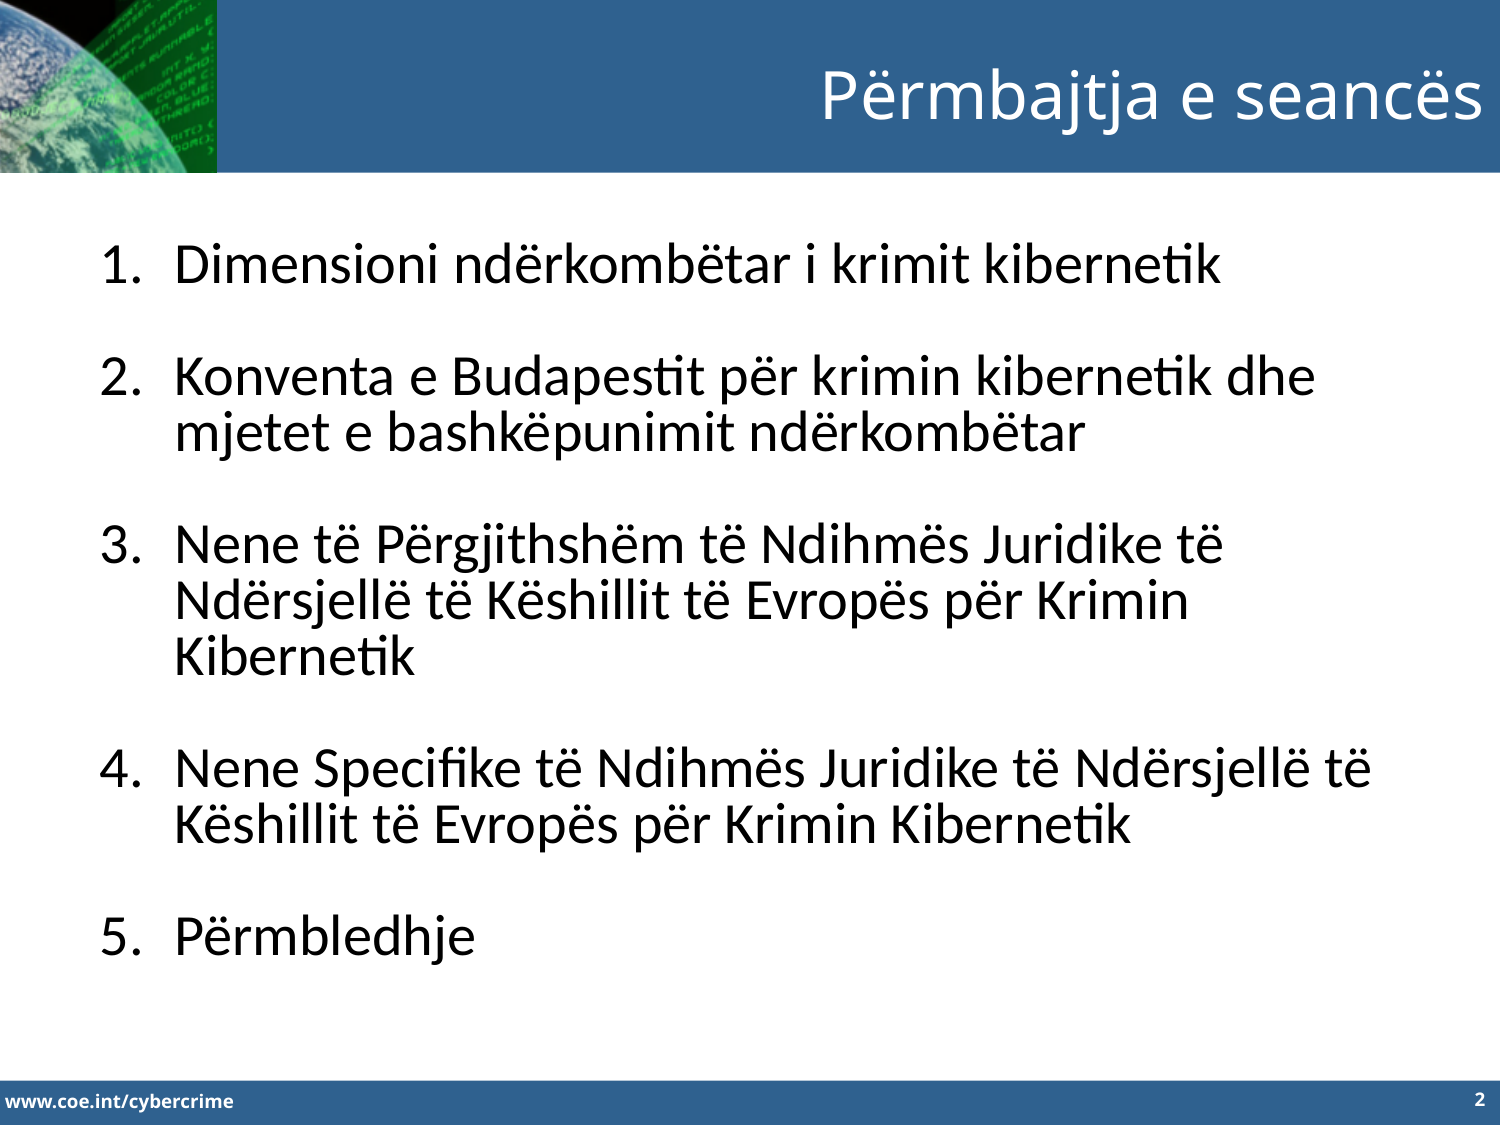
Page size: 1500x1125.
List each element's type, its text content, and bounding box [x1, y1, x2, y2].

text_box [729, 171, 1480, 267]
text_box Dimensioni ndërkombëtar i krimit kibernetik Konventa e Budapestit për krimin kibernetik dhe mjetet e bashkëpunimit ndërkombëtar Nene të Përgjithshëm të Ndihmës Juridike të Ndërsjellë të Këshillit të Evropës për Krimin Kibernetik Nene Specifike të Ndihmës Juridike të Ndërsjellë të Këshillit të Evropës për Krimin Kibernetik Përmbledhje [85, 231, 1458, 975]
text_box Përmbajtja e seancës [230, 16, 1500, 170]
slide_number 2 [1162, 1080, 1500, 1125]
picture [0, 1, 217, 173]
